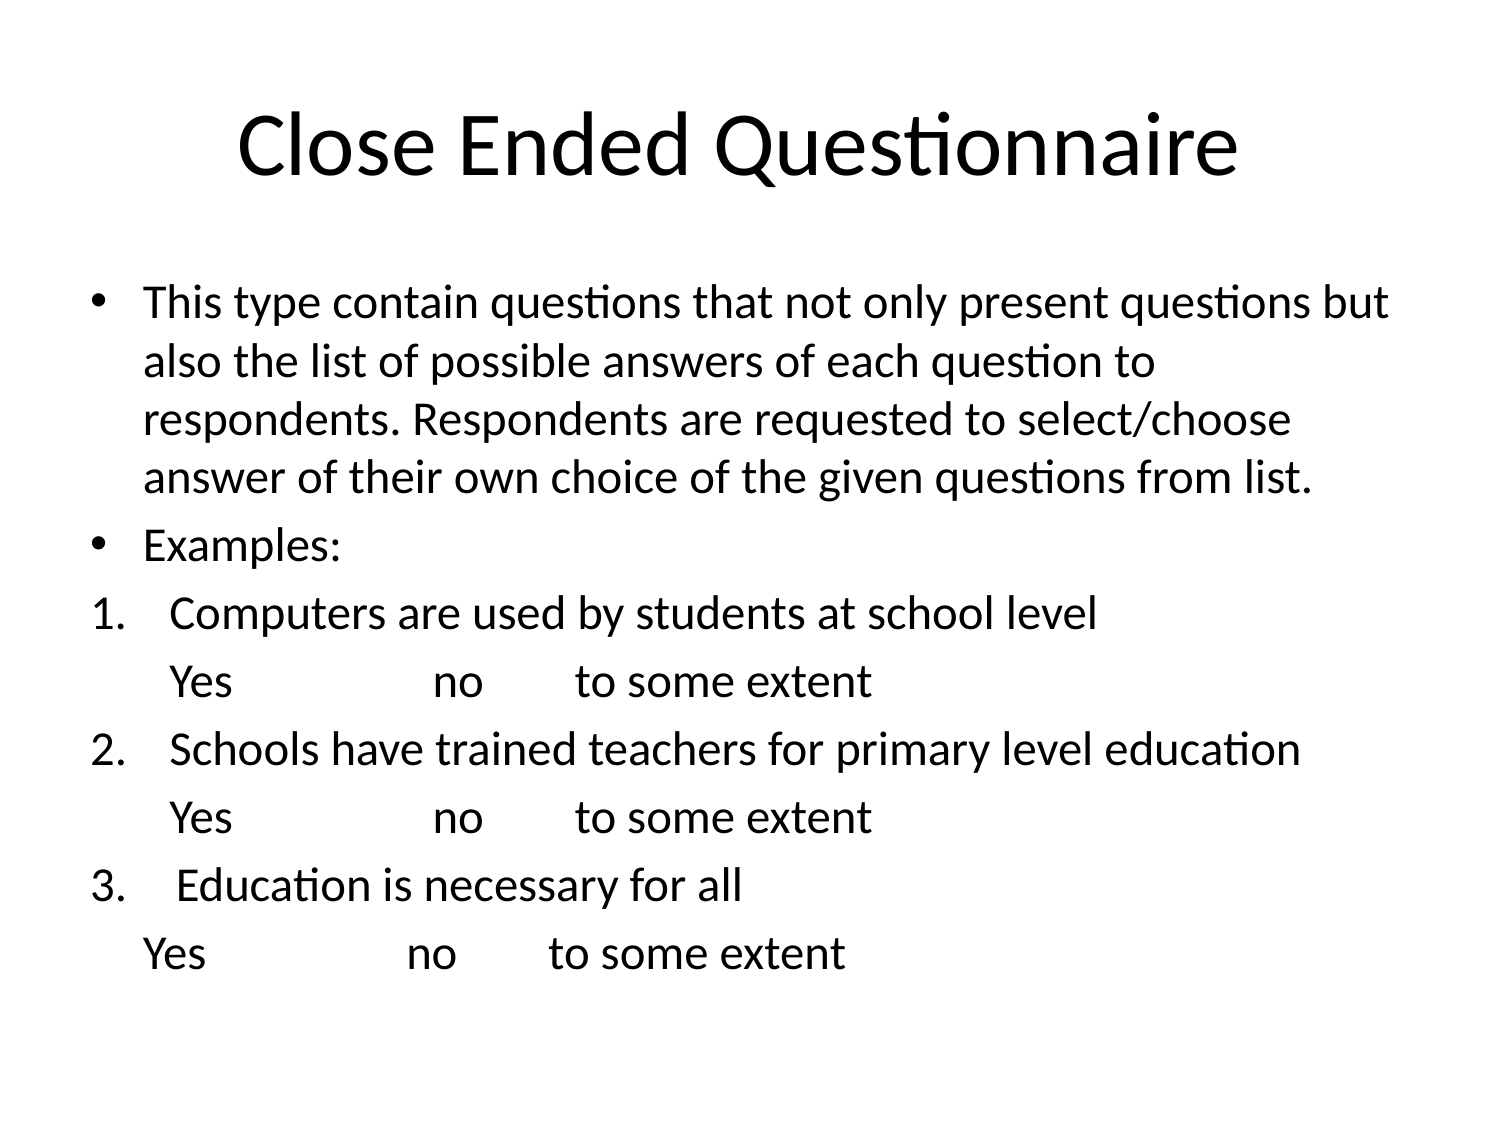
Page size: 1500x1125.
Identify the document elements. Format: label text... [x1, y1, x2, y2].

list This type contain questions that not only present questions but also the list of possible answers of each question to respondents. Respondents are requested to select/choose answer of their own choice of the given questions from list. Examples: Computers are used by students at school level Yes no to some extent 2. Schools have trained teachers for primary level education Yes no to some extent 3. Education is necessary for all Yes no to some extent [75, 262, 1425, 1005]
title Close Ended Questionnaire [75, 45, 1425, 233]
